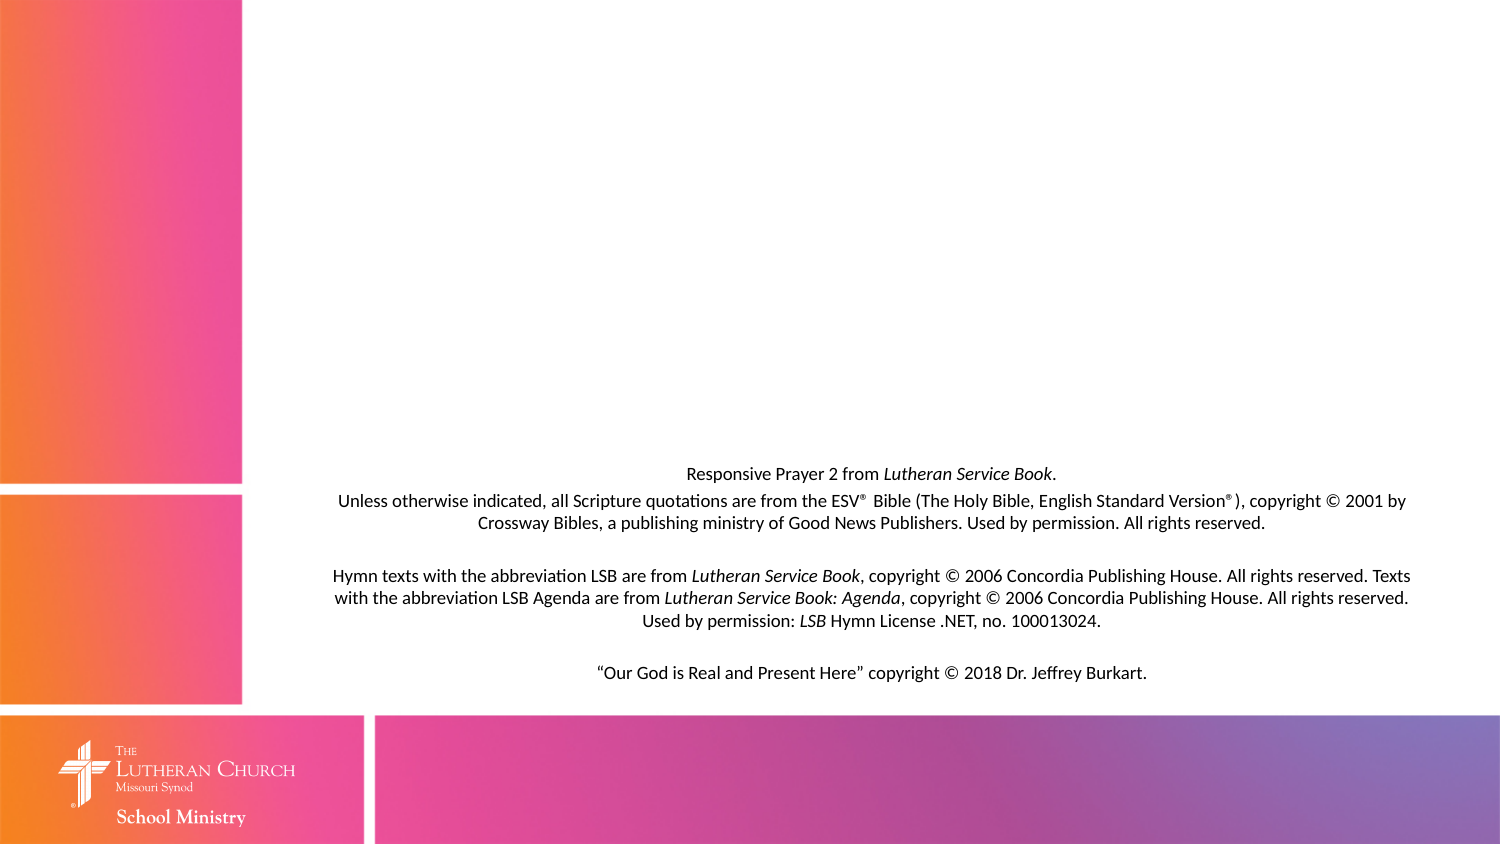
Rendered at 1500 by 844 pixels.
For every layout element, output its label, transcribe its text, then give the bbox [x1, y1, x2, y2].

list Responsive Prayer 2 from Lutheran Service Book. Unless otherwise indicated, all Scripture quotations are from the ESV® Bible (The Holy Bible, English Standard Version®), copyright © 2001 by Crossway Bibles, a publishing ministry of Good News Publishers. Used by permission. All rights reserved. Hymn texts with the abbreviation LSB are from Lutheran Service Book, copyright © 2006 Concordia Publishing House. All rights reserved. Texts with the abbreviation LSB Agenda are from Lutheran Service Book: Agenda, copyright © 2006 Concordia Publishing House. All rights reserved. Used by permission: LSB Hymn License .NET, no. 100013024. “Our God is Real and Present Here” copyright © 2018 Dr. Jeffrey Burkart. [315, 454, 1429, 700]
picture [0, 0, 1500, 844]
